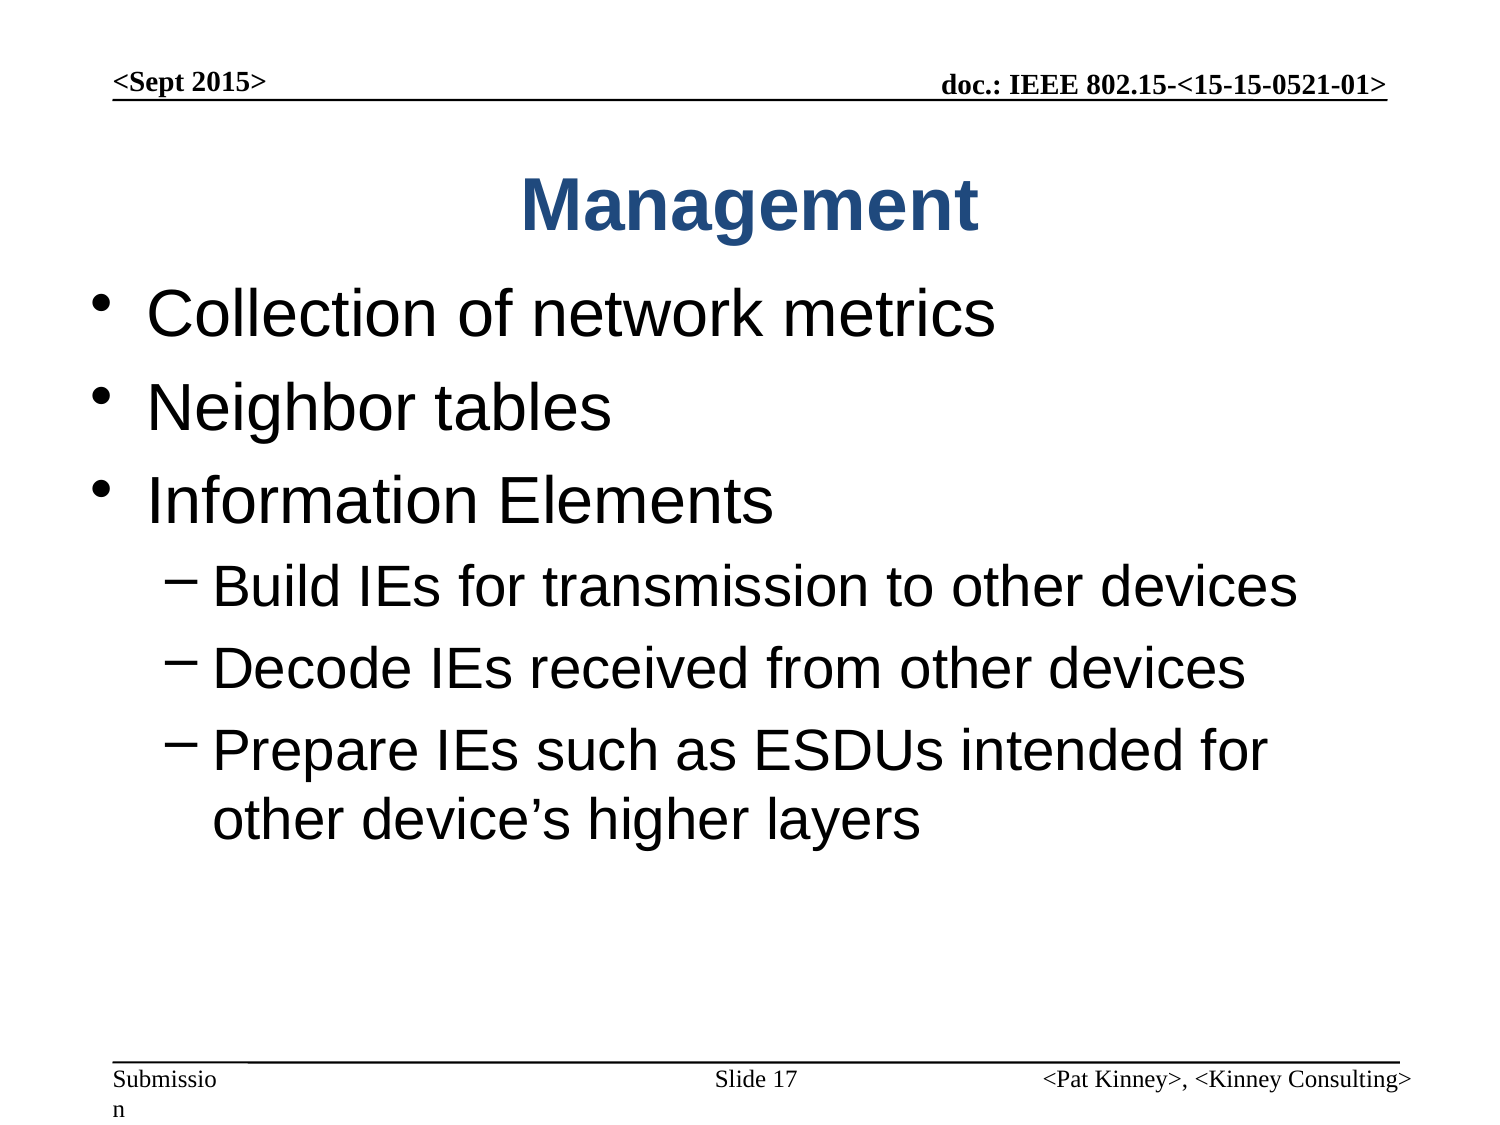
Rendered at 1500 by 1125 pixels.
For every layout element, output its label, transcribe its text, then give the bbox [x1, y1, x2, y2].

footer <Pat Kinney>, <Kinney Consulting> [900, 1062, 1413, 1093]
slide_number Slide 17 [712, 1062, 800, 1093]
title Management [112, 112, 1388, 288]
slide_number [112, 62, 375, 98]
list Collection of network metrics Neighbor tables Information Elements Build IEs for transmission to other devices Decode IEs received from other devices Prepare IEs such as ESDUs intended for other device’s higher layers [75, 262, 1383, 1005]
